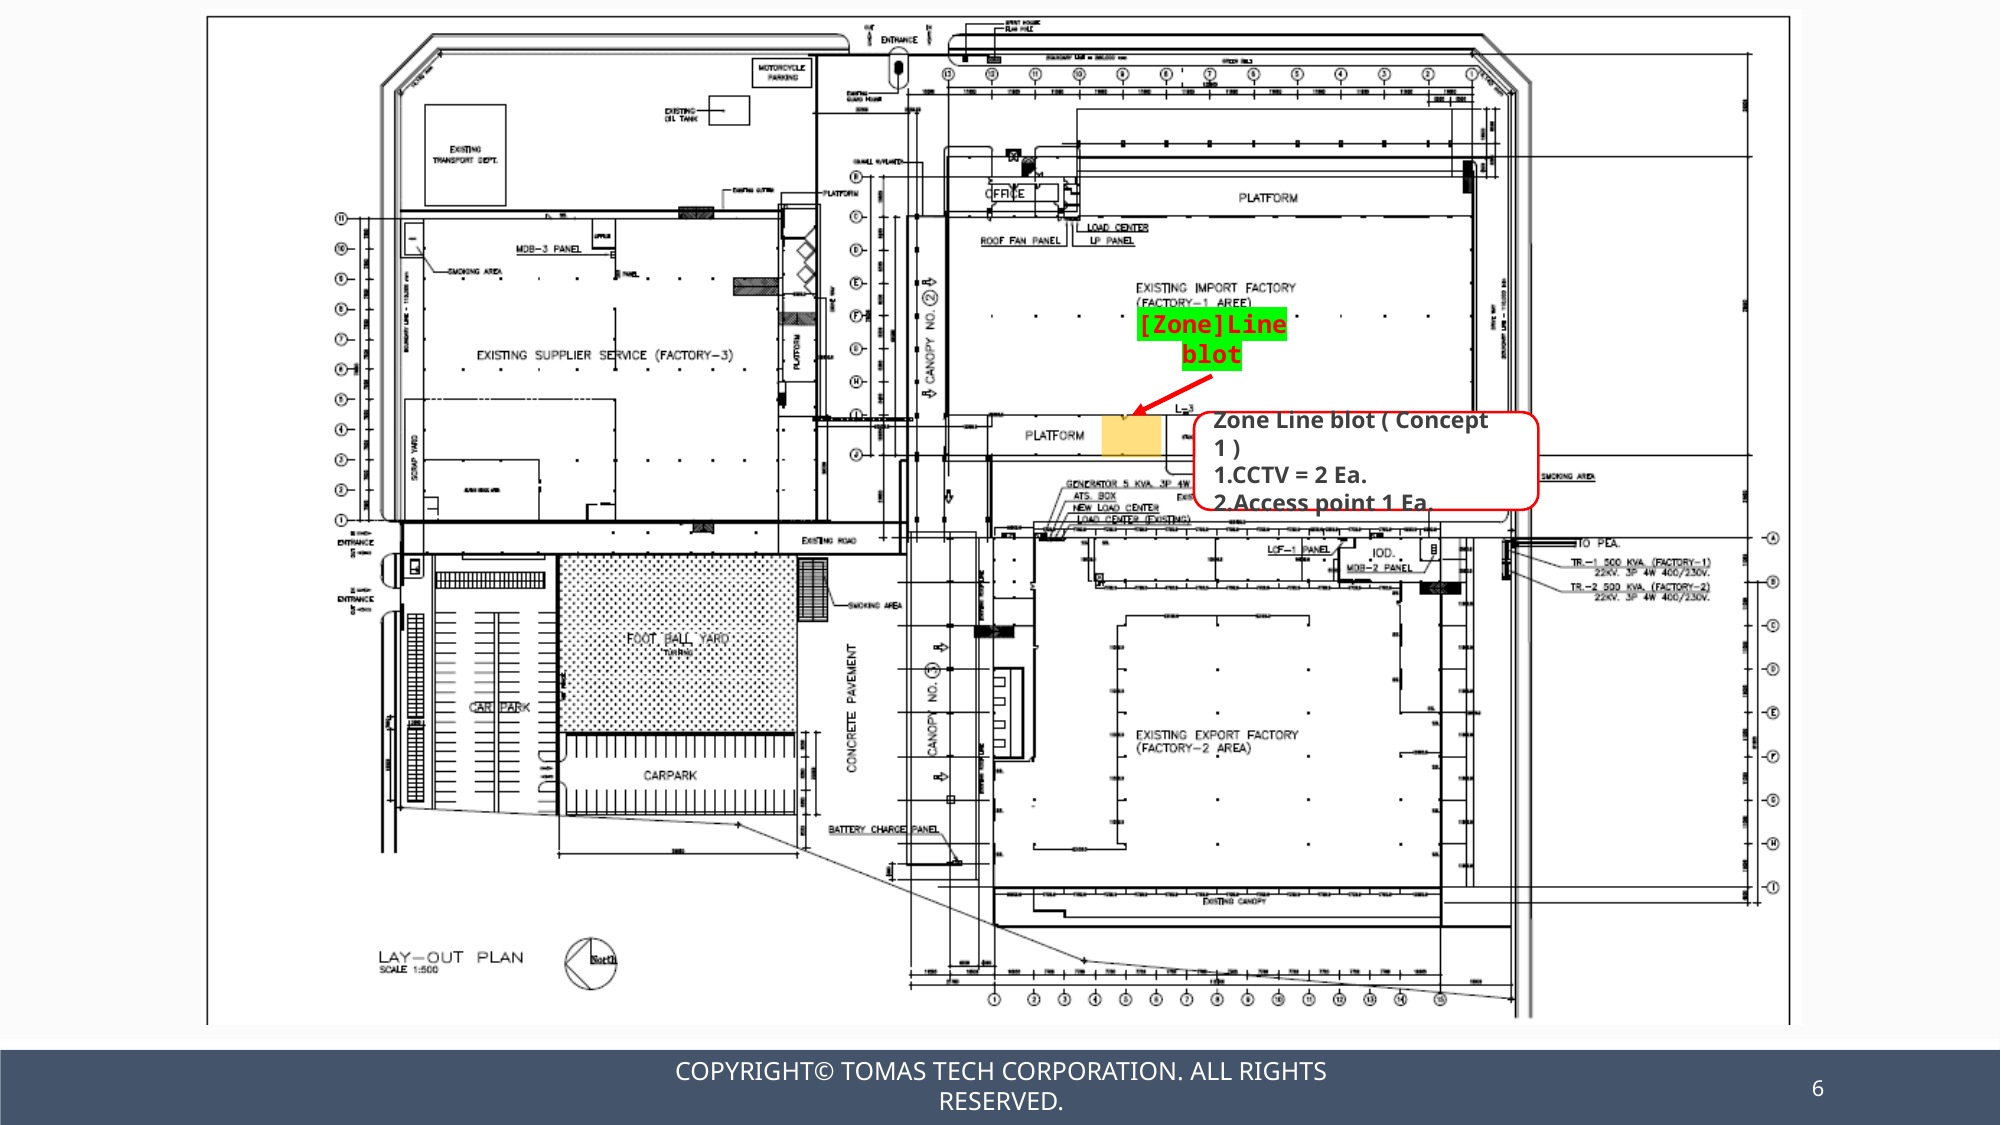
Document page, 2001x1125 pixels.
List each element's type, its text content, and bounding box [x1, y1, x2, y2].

footer Copyright© TOMAS TECH CORPORATION. All rights reserved. [606, 1055, 1398, 1116]
picture [201, 9, 1803, 1025]
slide_number 6 [1624, 1059, 1840, 1120]
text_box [1130, 346, 1213, 417]
